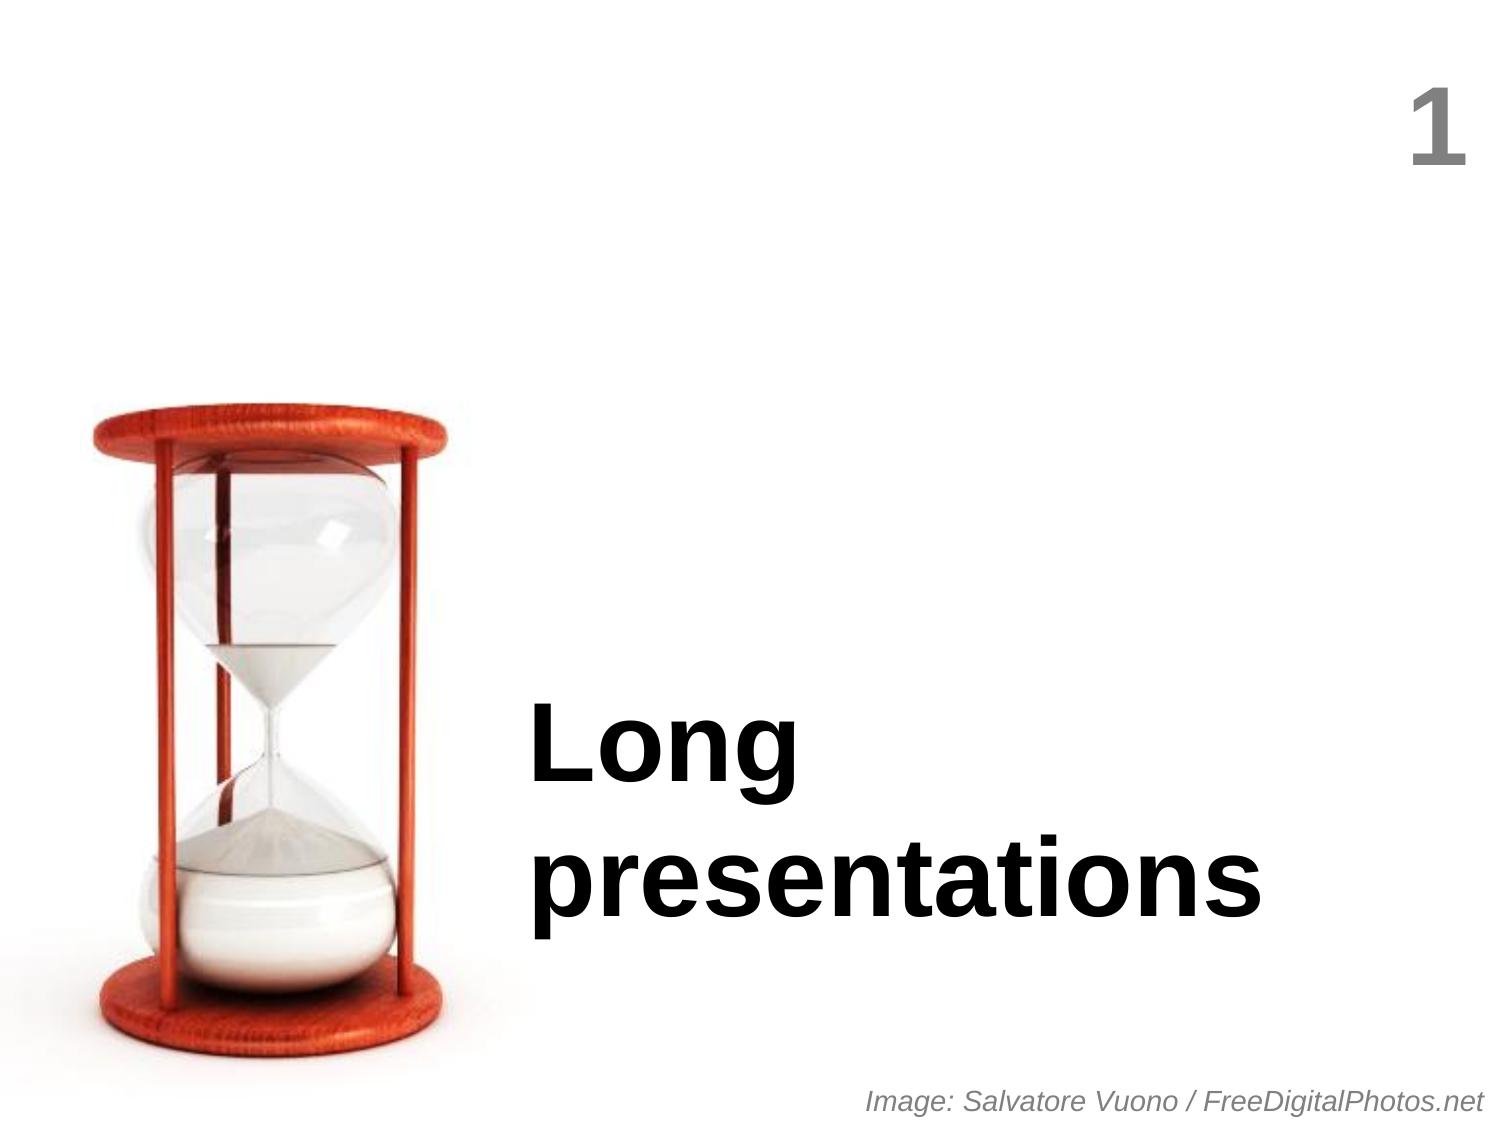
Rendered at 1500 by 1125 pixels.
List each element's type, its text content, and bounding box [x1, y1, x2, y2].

text_box Image: Salvatore Vuono / FreeDigitalPhotos.net [591, 1074, 1500, 1125]
picture [0, 341, 588, 1125]
title Long presentations [591, 683, 1425, 925]
text_box 1 [1374, 0, 1500, 242]
